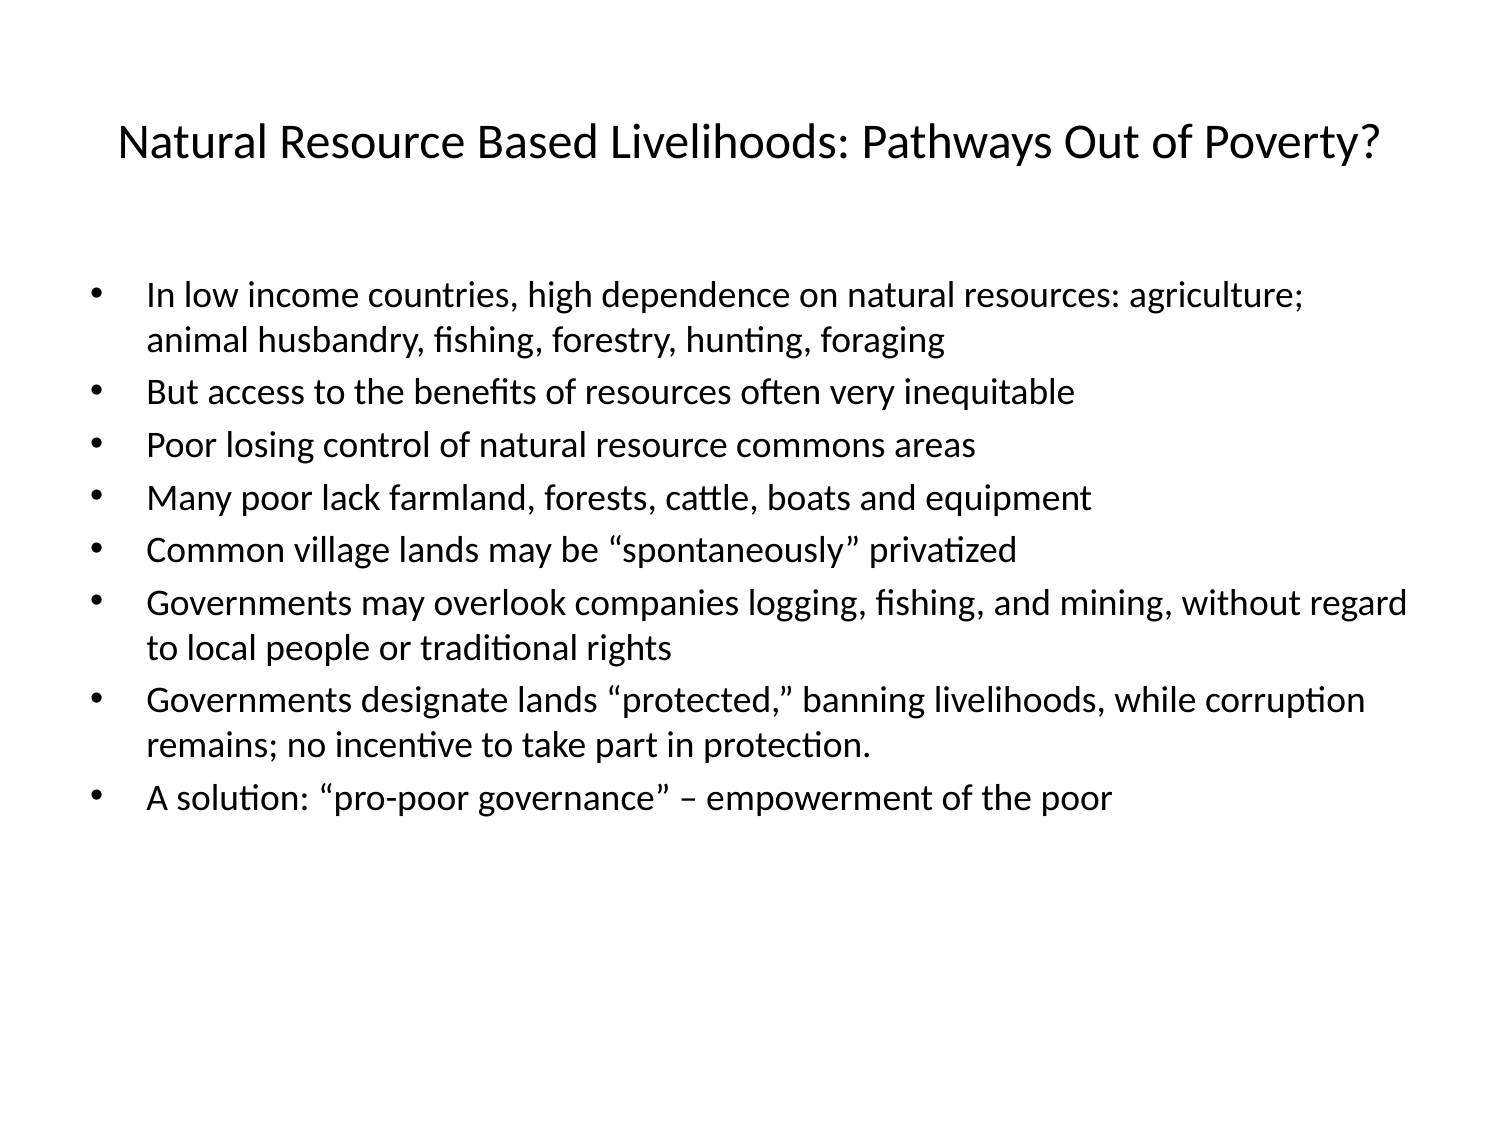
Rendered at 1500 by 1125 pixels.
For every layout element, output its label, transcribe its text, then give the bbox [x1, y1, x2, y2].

title Natural Resource Based Livelihoods: Pathways Out of Poverty? [75, 45, 1425, 233]
list In low income countries, high dependence on natural resources: agriculture; animal husbandry, fishing, forestry, hunting, foraging But access to the benefits of resources often very inequitable Poor losing control of natural resource commons areas Many poor lack farmland, forests, cattle, boats and equipment Common village lands may be “spontaneously” privatized Governments may overlook companies logging, fishing, and mining, without regard to local people or traditional rights Governments designate lands “protected,” banning livelihoods, while corruption remains; no incentive to take part in protection. A solution: “pro-poor governance” – empowerment of the poor [75, 262, 1425, 1005]
